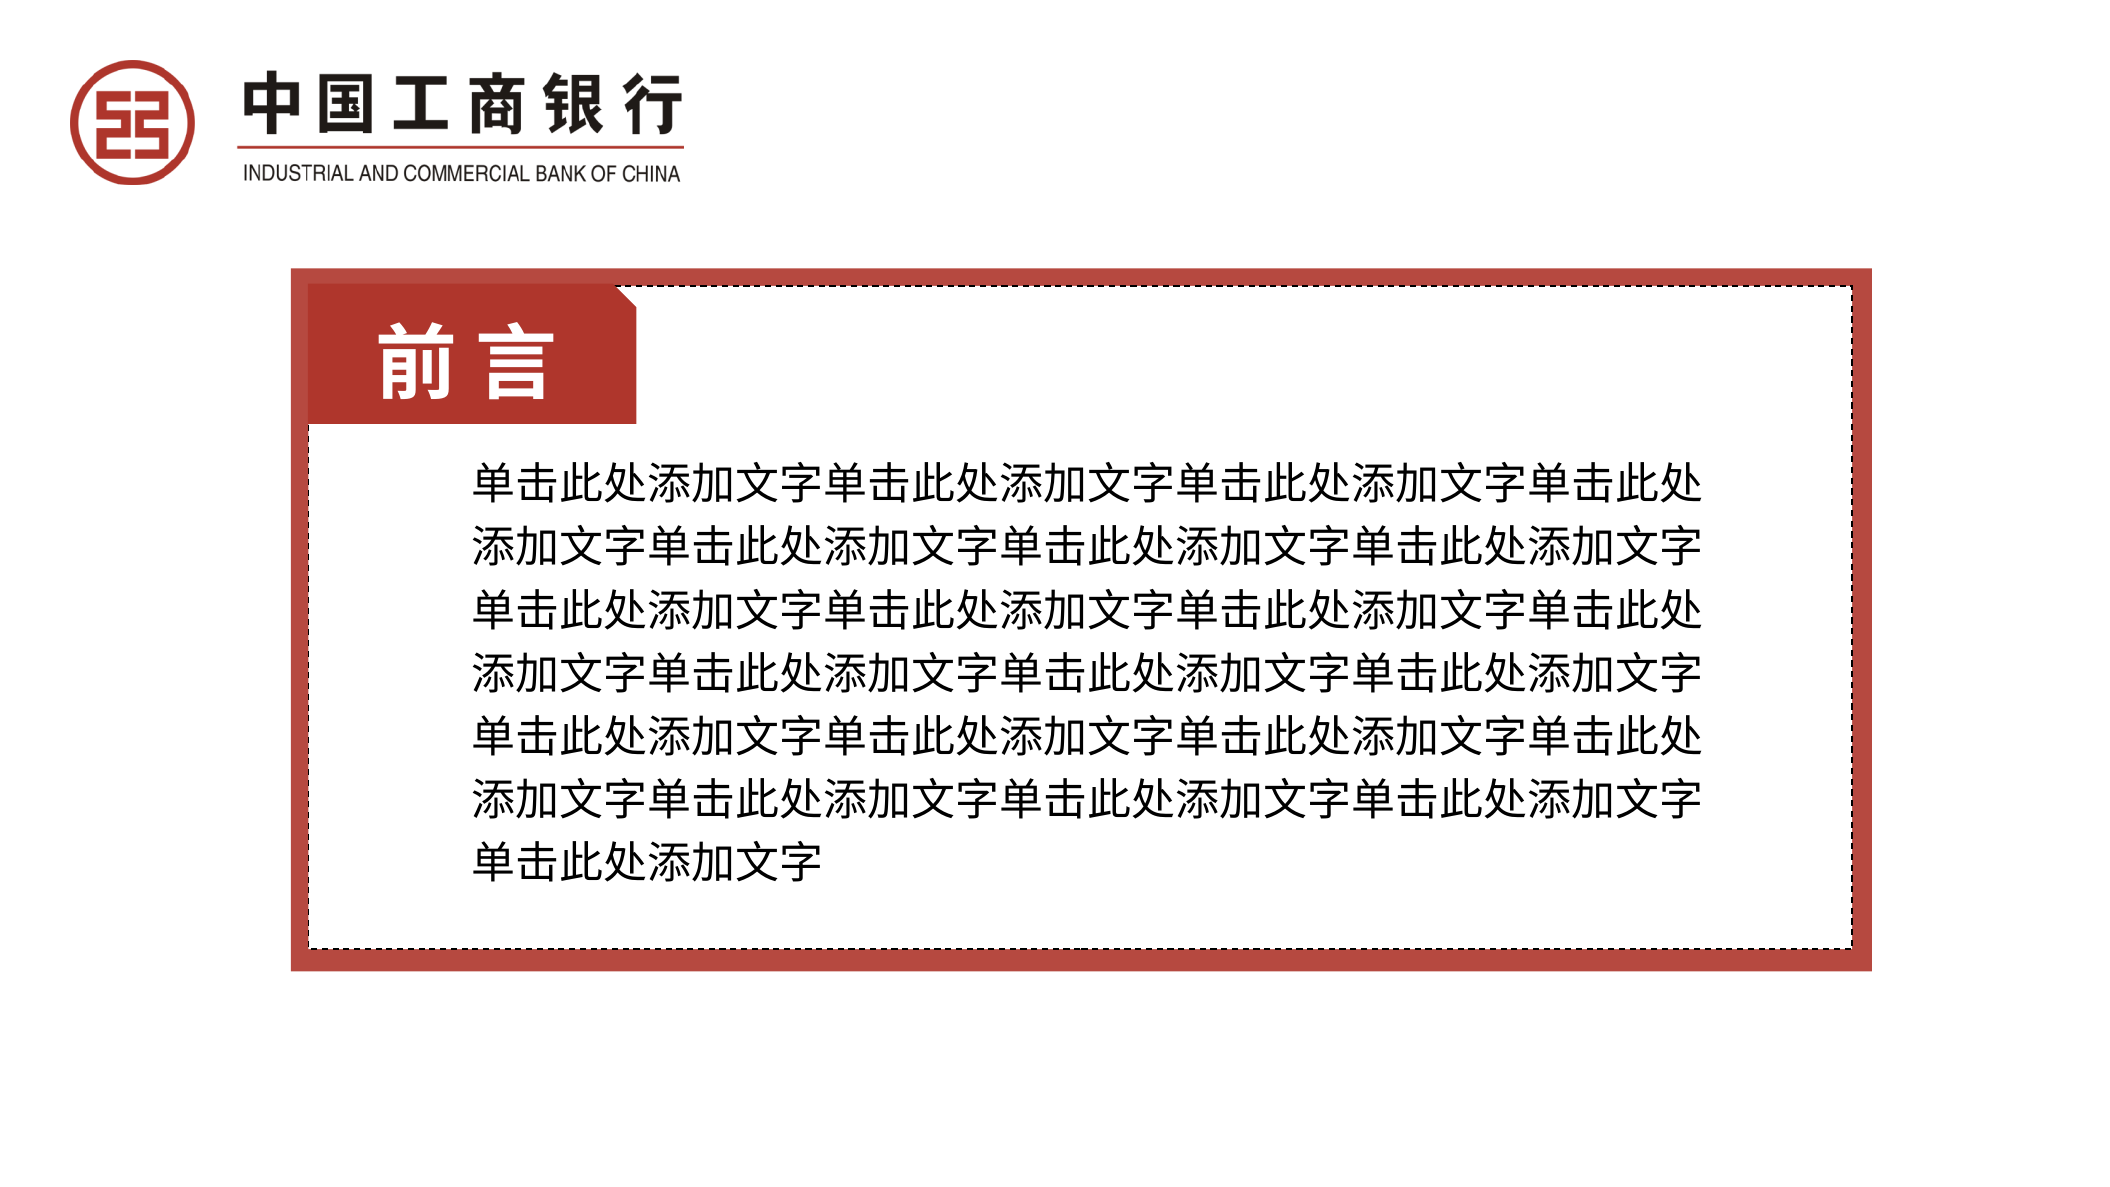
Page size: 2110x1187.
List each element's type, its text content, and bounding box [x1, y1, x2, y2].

text_box 单击此处添加文字单击此处添加文字单击此处添加文字单击此处添加文字单击此处添加文字单击此处添加文字单击此处添加文字单击此处添加文字单击此处添加文字单击此处添加文字单击此处添加文字单击此处添加文字单击此处添加文字单击此处添加文字单击此处添加文字单击此处添加文字单击此处添加文字单击此处添加文字单击此处添加文字单击此处添加文字单击此处添加文字单击此处添加文字 [457, 437, 1720, 1022]
text_box 前 言 [306, 282, 638, 425]
text_box [308, 285, 1853, 950]
picture [70, 60, 684, 186]
text_box [290, 268, 1872, 972]
